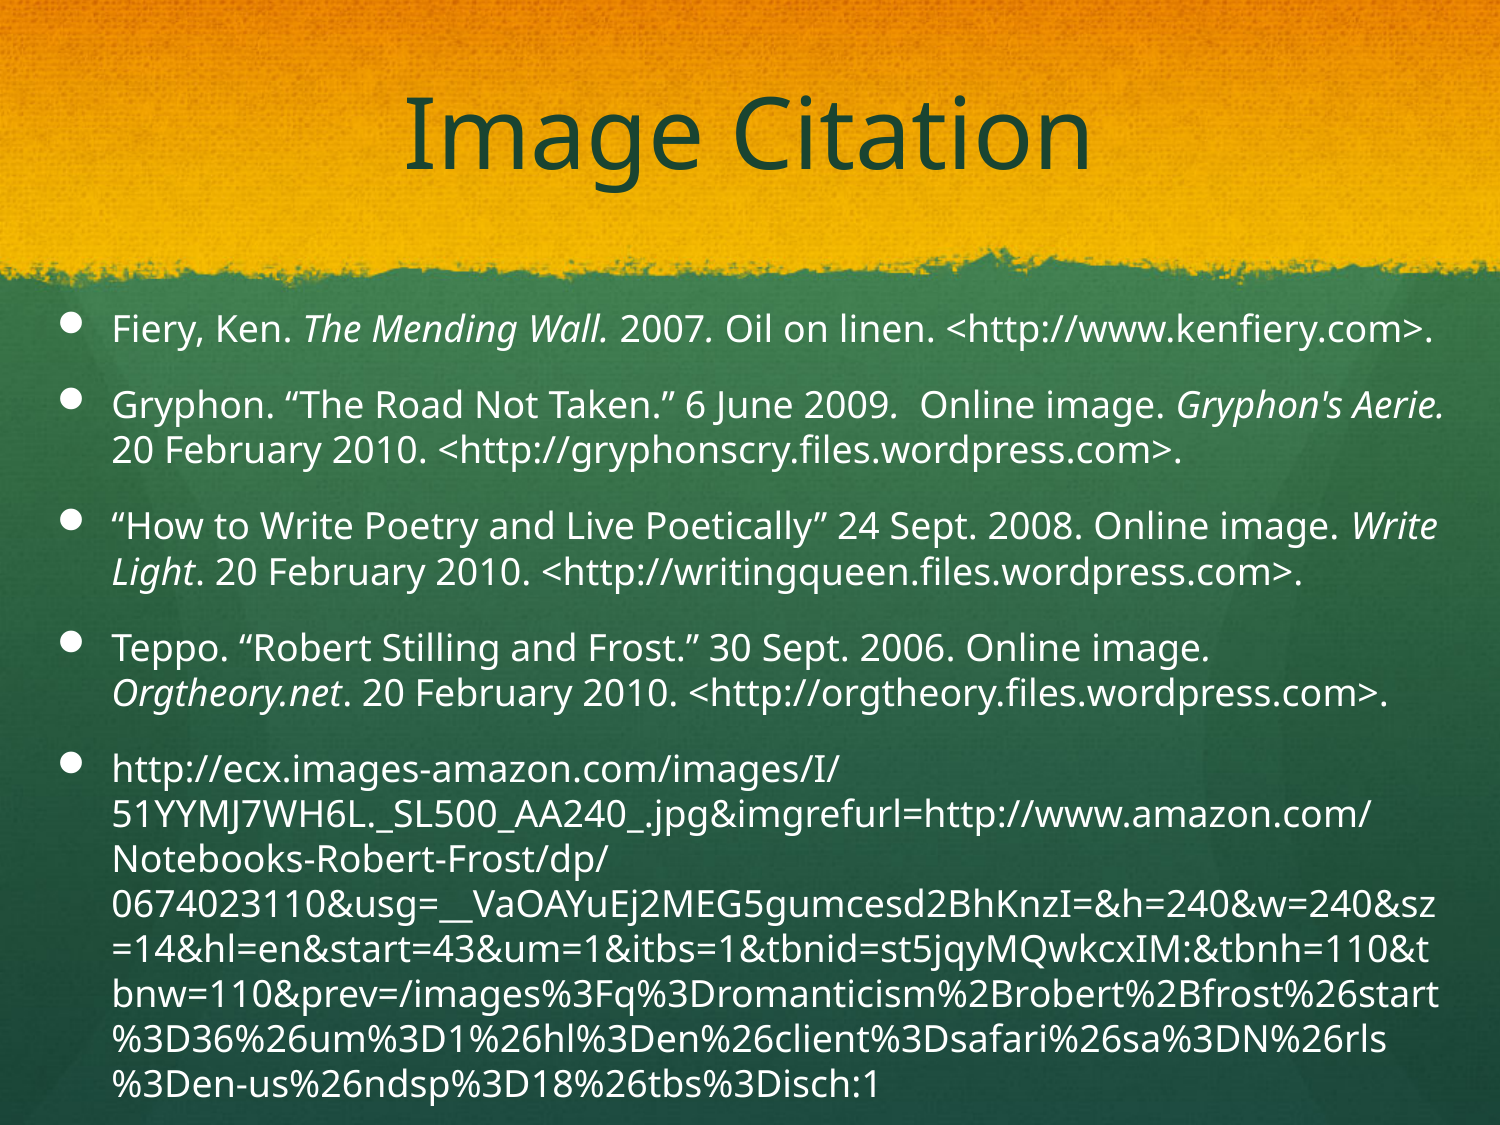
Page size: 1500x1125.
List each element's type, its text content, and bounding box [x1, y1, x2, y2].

title Image Citation [125, 13, 1375, 246]
picture [0, 0, 1500, 1125]
list Fiery, Ken. The Mending Wall. 2007. Oil on linen. <http://www.kenfiery.com>. Gryphon. “The Road Not Taken.” 6 June 2009. Online image. Gryphon's Aerie. 20 February 2010. <http://gryphonscry.files.wordpress.com>. “How to Write Poetry and Live Poetically” 24 Sept. 2008. Online image. Write Light. 20 February 2010. <http://writingqueen.files.wordpress.com>. Teppo. “Robert Stilling and Frost.” 30 Sept. 2006. Online image. Orgtheory.net. 20 February 2010. <http://orgtheory.files.wordpress.com>. http://ecx.images-amazon.com/images/I/51YYMJ7WH6L._SL500_AA240_.jpg&imgrefurl=http://www.amazon.com/Notebooks-Robert-Frost/dp/0674023110&usg=__VaOAYuEj2MEG5gumcesd2BhKnzI=&h=240&w=240&sz=14&hl=en&start=43&um=1&itbs=1&tbnid=st5jqyMQwkcxIM:&tbnh=110&tbnw=110&prev=/images%3Fq%3Dromanticism%2Brobert%2Bfrost%26start%3D36%26um%3D1%26hl%3Den%26client%3Dsafari%26sa%3DN%26rls%3Den-us%26ndsp%3D18%26tbs%3Disch:1 [42, 297, 1466, 1125]
